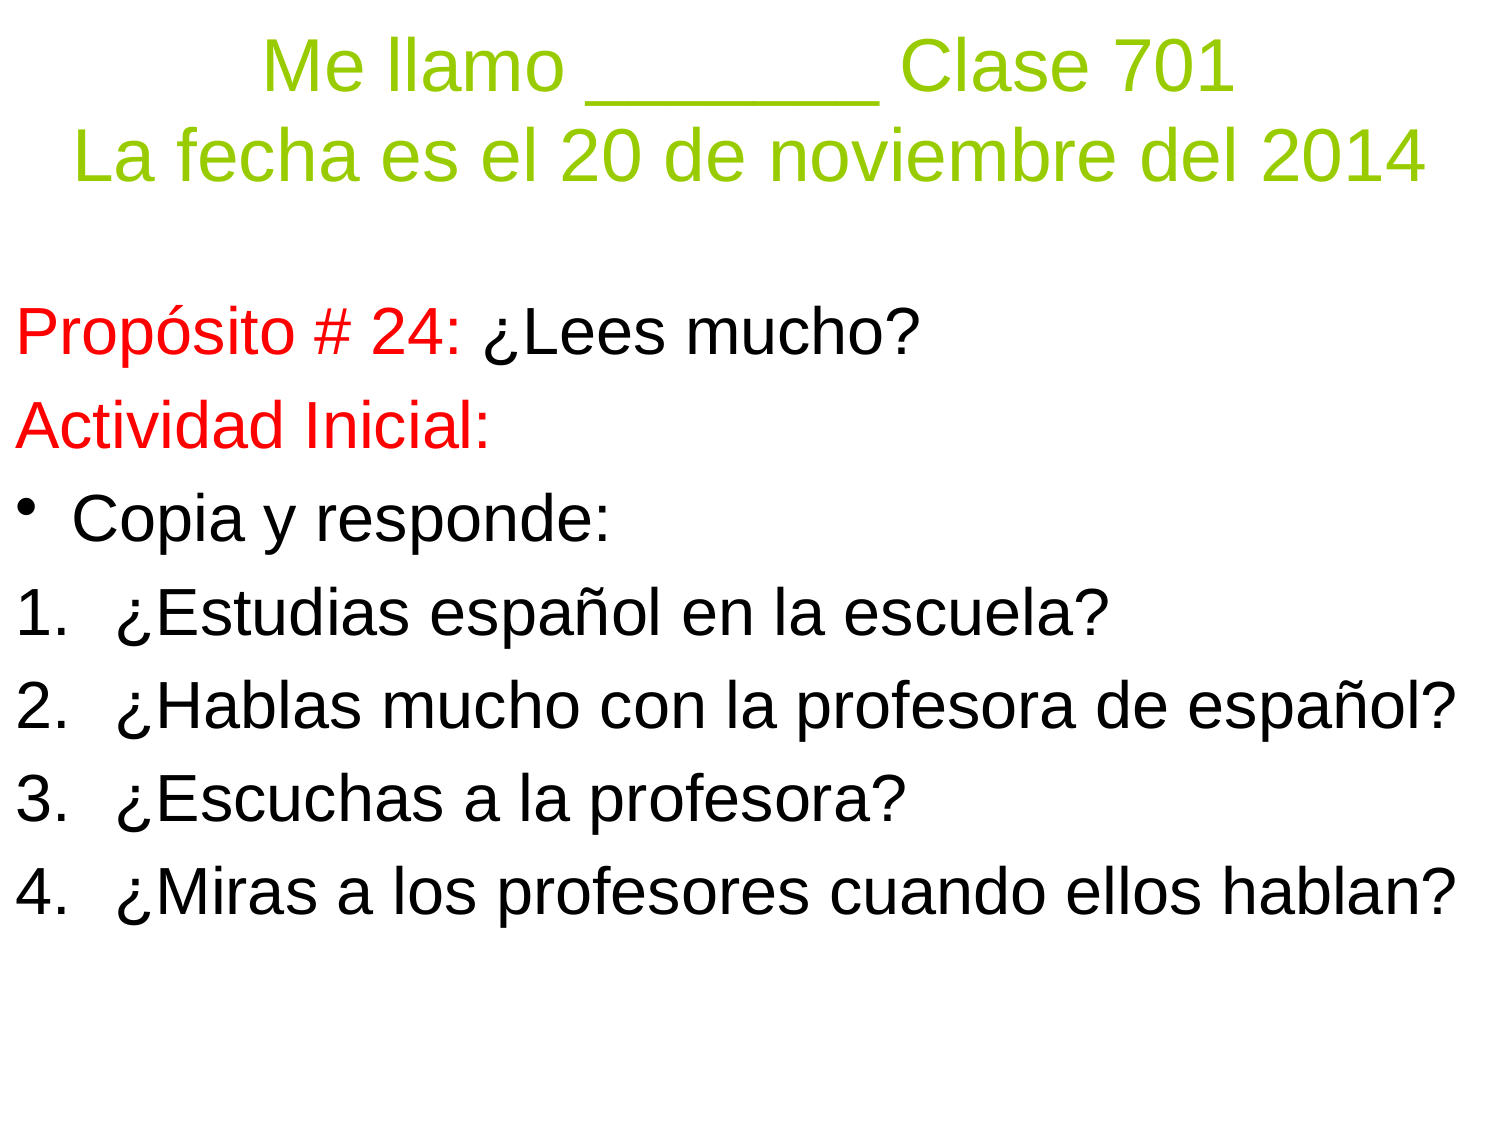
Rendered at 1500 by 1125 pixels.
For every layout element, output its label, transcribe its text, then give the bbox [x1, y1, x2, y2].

title Me llamo _______ Clase 701 La fecha es el 20 de noviembre del 2014 [37, 12, 1463, 187]
list Propósito # 24: ¿Lees mucho? Actividad Inicial: Copia y responde: ¿Estudias español en la escuela? ¿Hablas mucho con la profesora de español? ¿Escuchas a la profesora? ¿Miras a los profesores cuando ellos hablan? [0, 187, 1500, 1030]
